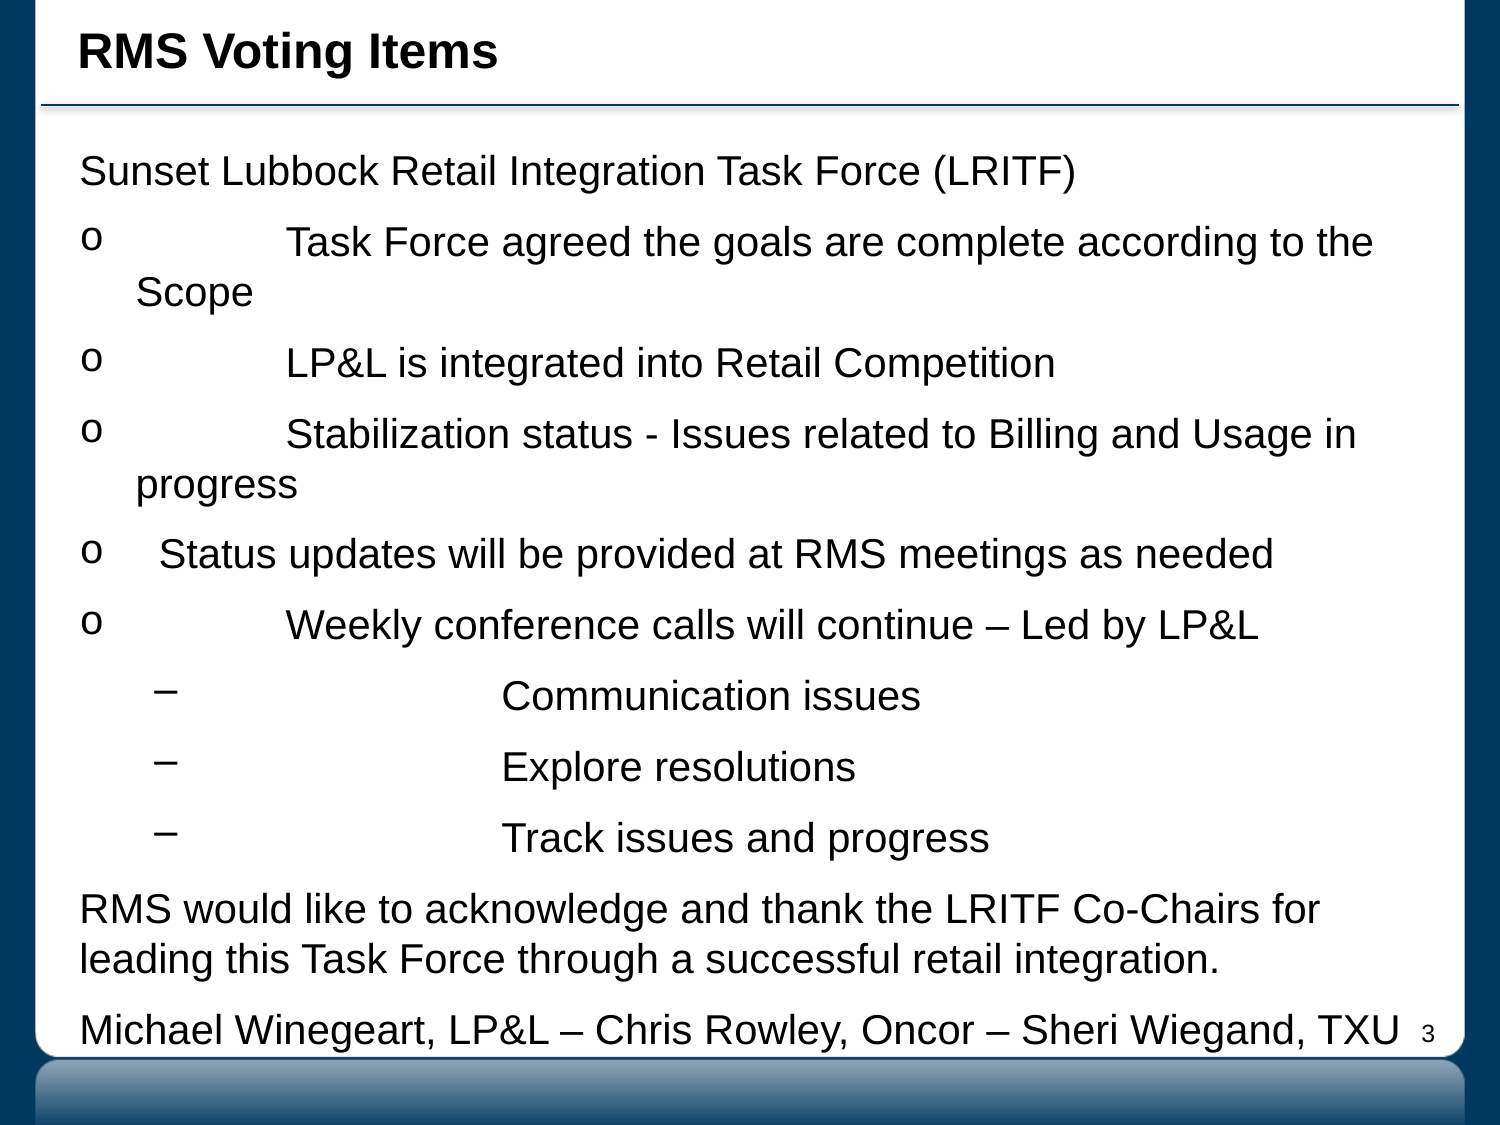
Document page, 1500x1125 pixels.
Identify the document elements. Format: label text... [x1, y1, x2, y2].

picture [35, 0, 1465, 1125]
text_box Sunset Lubbock Retail Integration Task Force (LRITF) Task Force agreed the goals are complete according to the Scope LP&L is integrated into Retail Competition Stabilization status - Issues related to Billing and Usage in progress Status updates will be provided at RMS meetings as needed Weekly conference calls will continue – Led by LP&L Communication issues Explore resolutions Track issues and progress RMS would like to acknowledge and thank the LRITF Co-Chairs for leading this Task Force through a successful retail integration. Michael Winegeart, LP&L – Chris Rowley, Oncor – Sheri Wiegand, TXU [64, 136, 1462, 1044]
title RMS Voting Items [62, 23, 1462, 134]
